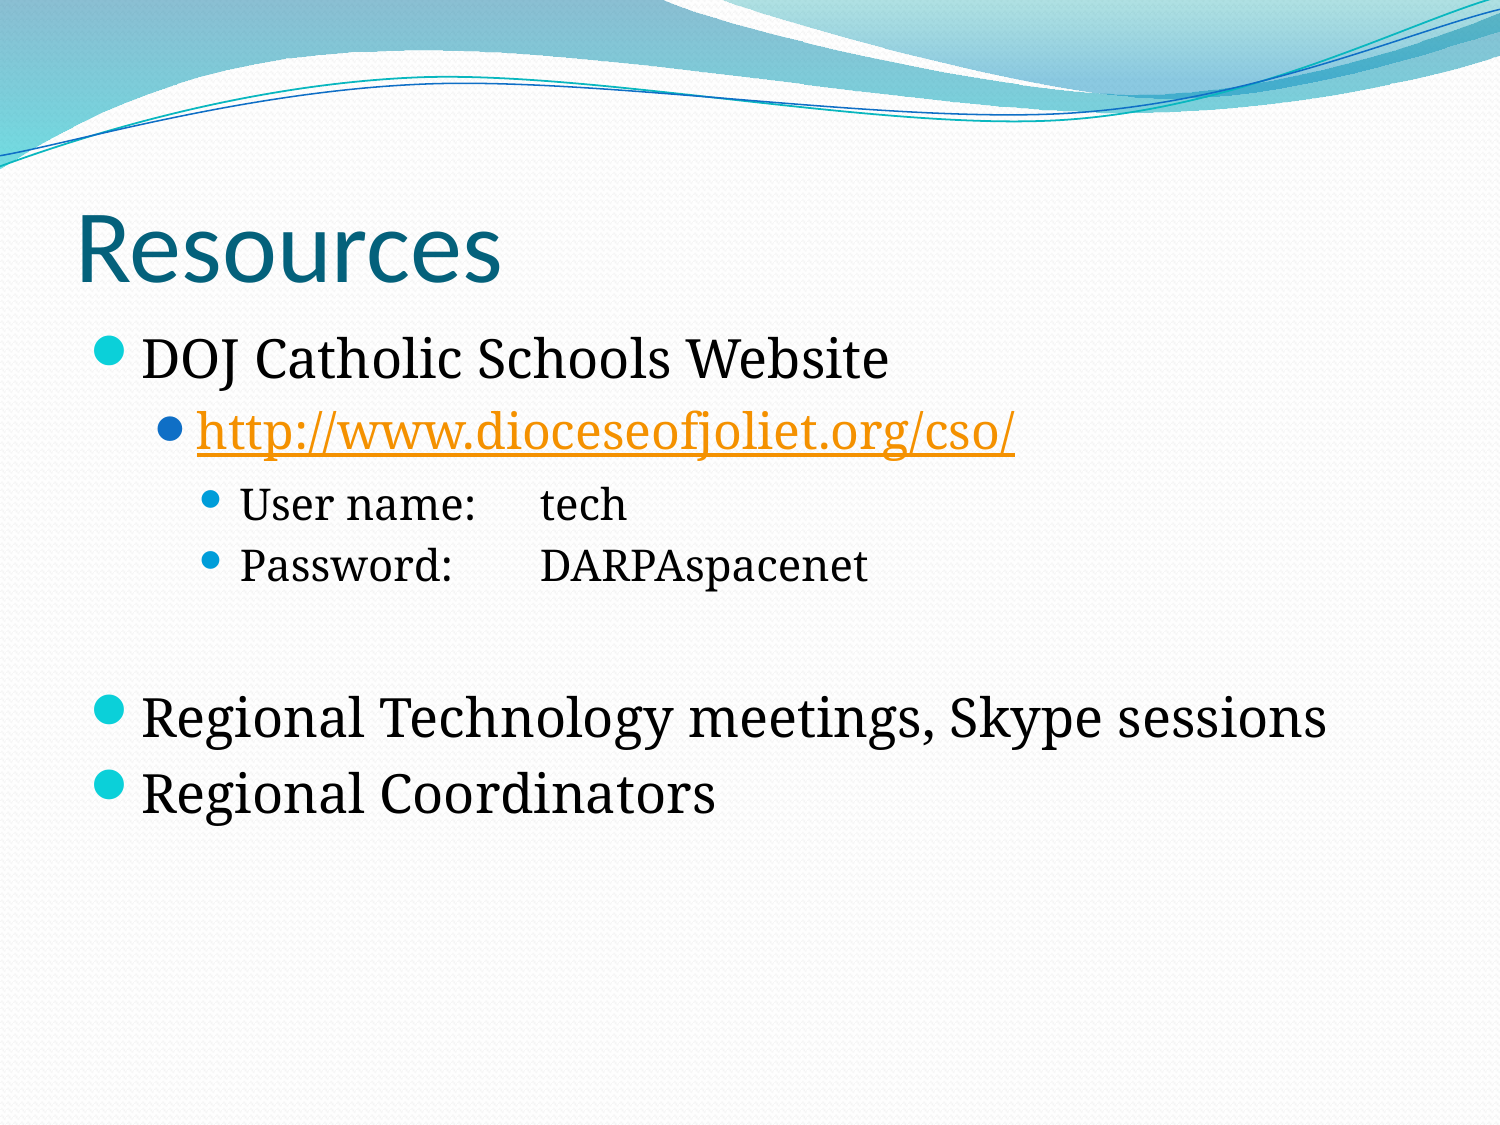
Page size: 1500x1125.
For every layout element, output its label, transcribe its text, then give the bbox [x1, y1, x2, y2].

list DOJ Catholic Schools Website http://www.dioceseofjoliet.org/cso/ User name: tech Password: DARPAspacenet Regional Technology meetings, Skype sessions Regional Coordinators [75, 317, 1425, 1038]
title Resources [75, 115, 1425, 303]
